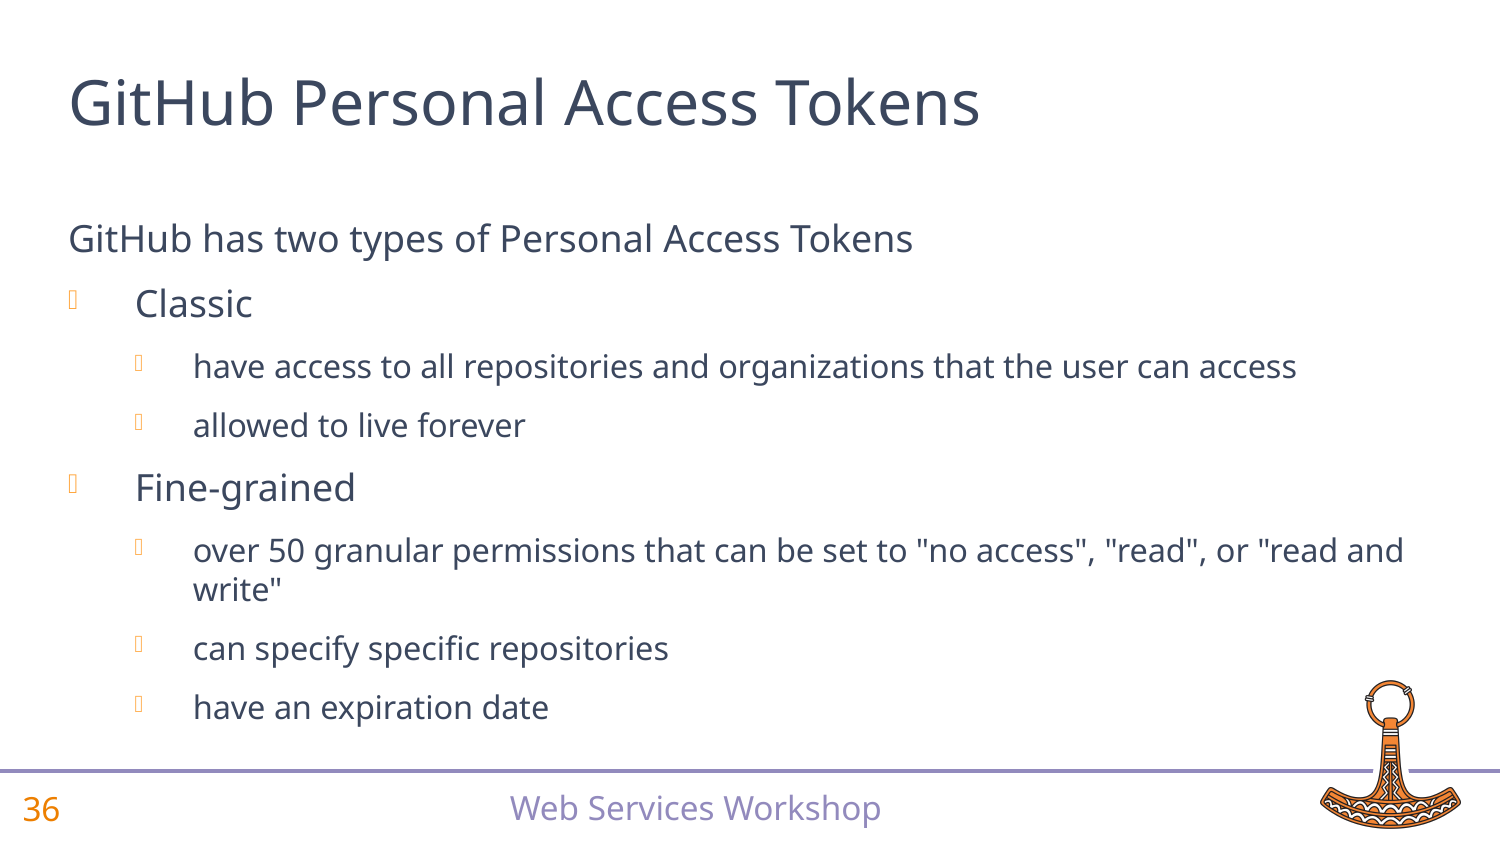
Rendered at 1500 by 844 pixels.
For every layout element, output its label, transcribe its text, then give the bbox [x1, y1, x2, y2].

title GitHub Personal Access Tokens [53, 43, 1203, 157]
picture [1320, 740, 1461, 829]
list GitHub has two types of Personal Access Tokens Classic have access to all repositories and organizations that the user can access allowed to live forever Fine-grained over 50 granular permissions that can be set to "no access", "read", or "read and write" can specify specific repositories have an expiration date [53, 207, 1463, 740]
